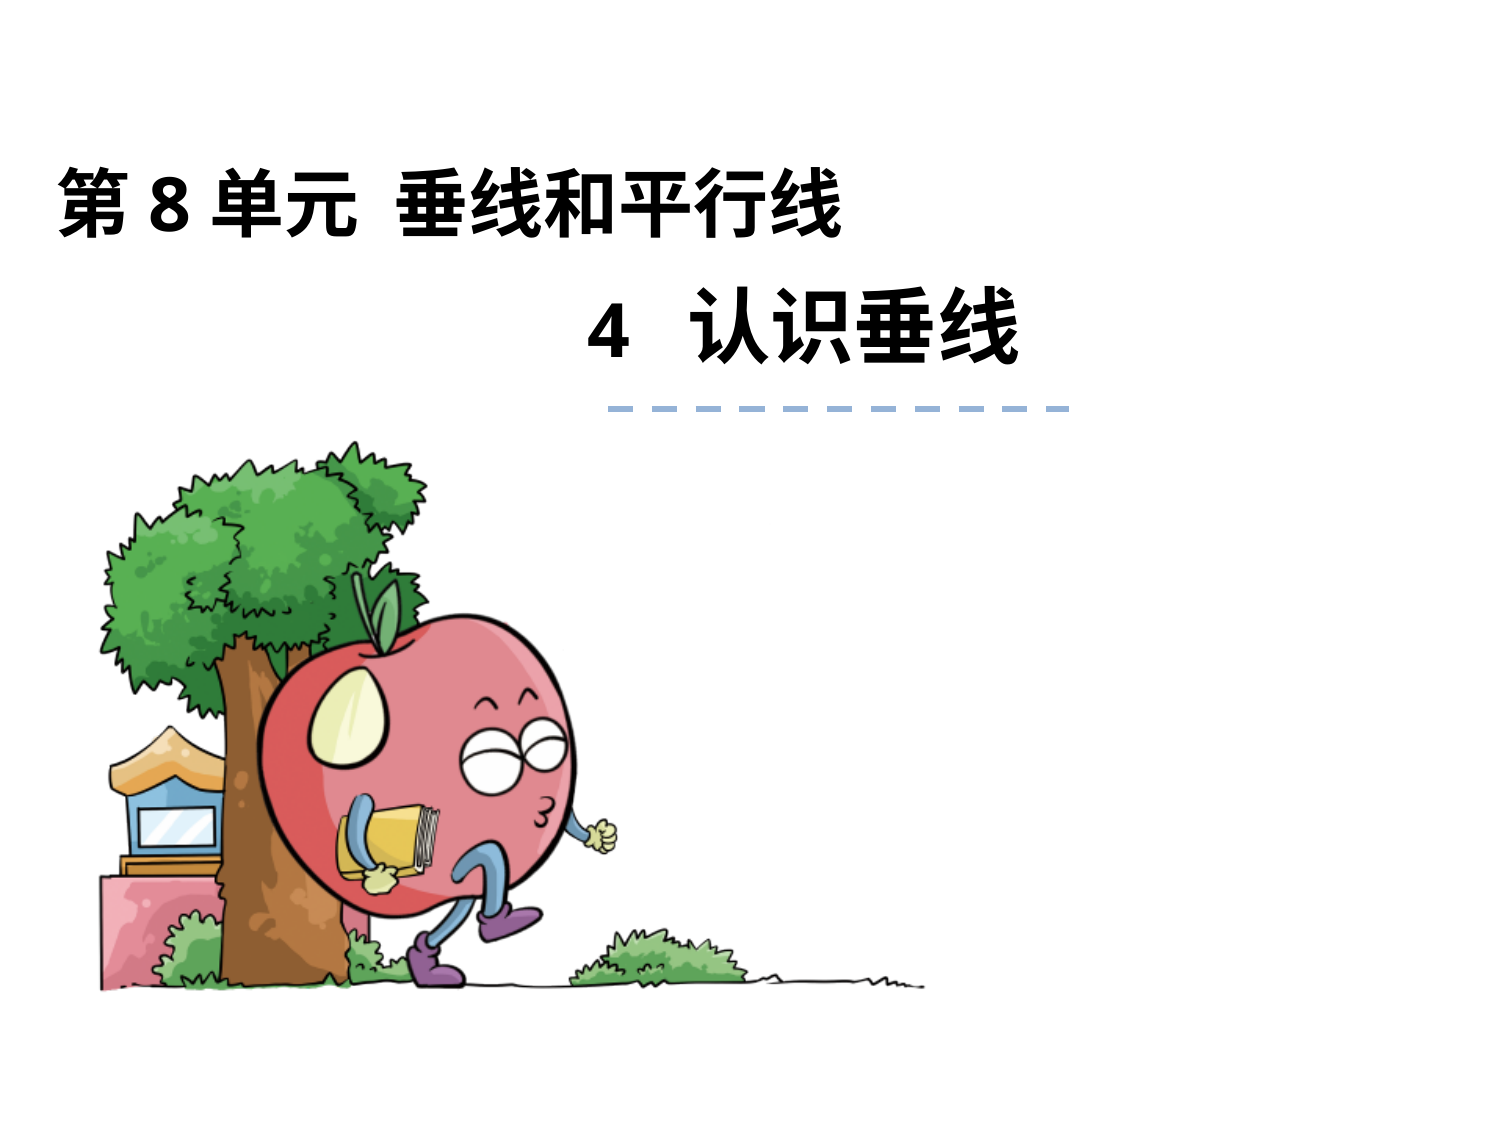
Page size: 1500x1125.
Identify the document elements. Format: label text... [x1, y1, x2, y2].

picture [88, 432, 937, 1011]
text_box 4 认识垂线 [572, 267, 1140, 382]
text_box 第8单元 垂线和平行线 [41, 148, 1187, 254]
